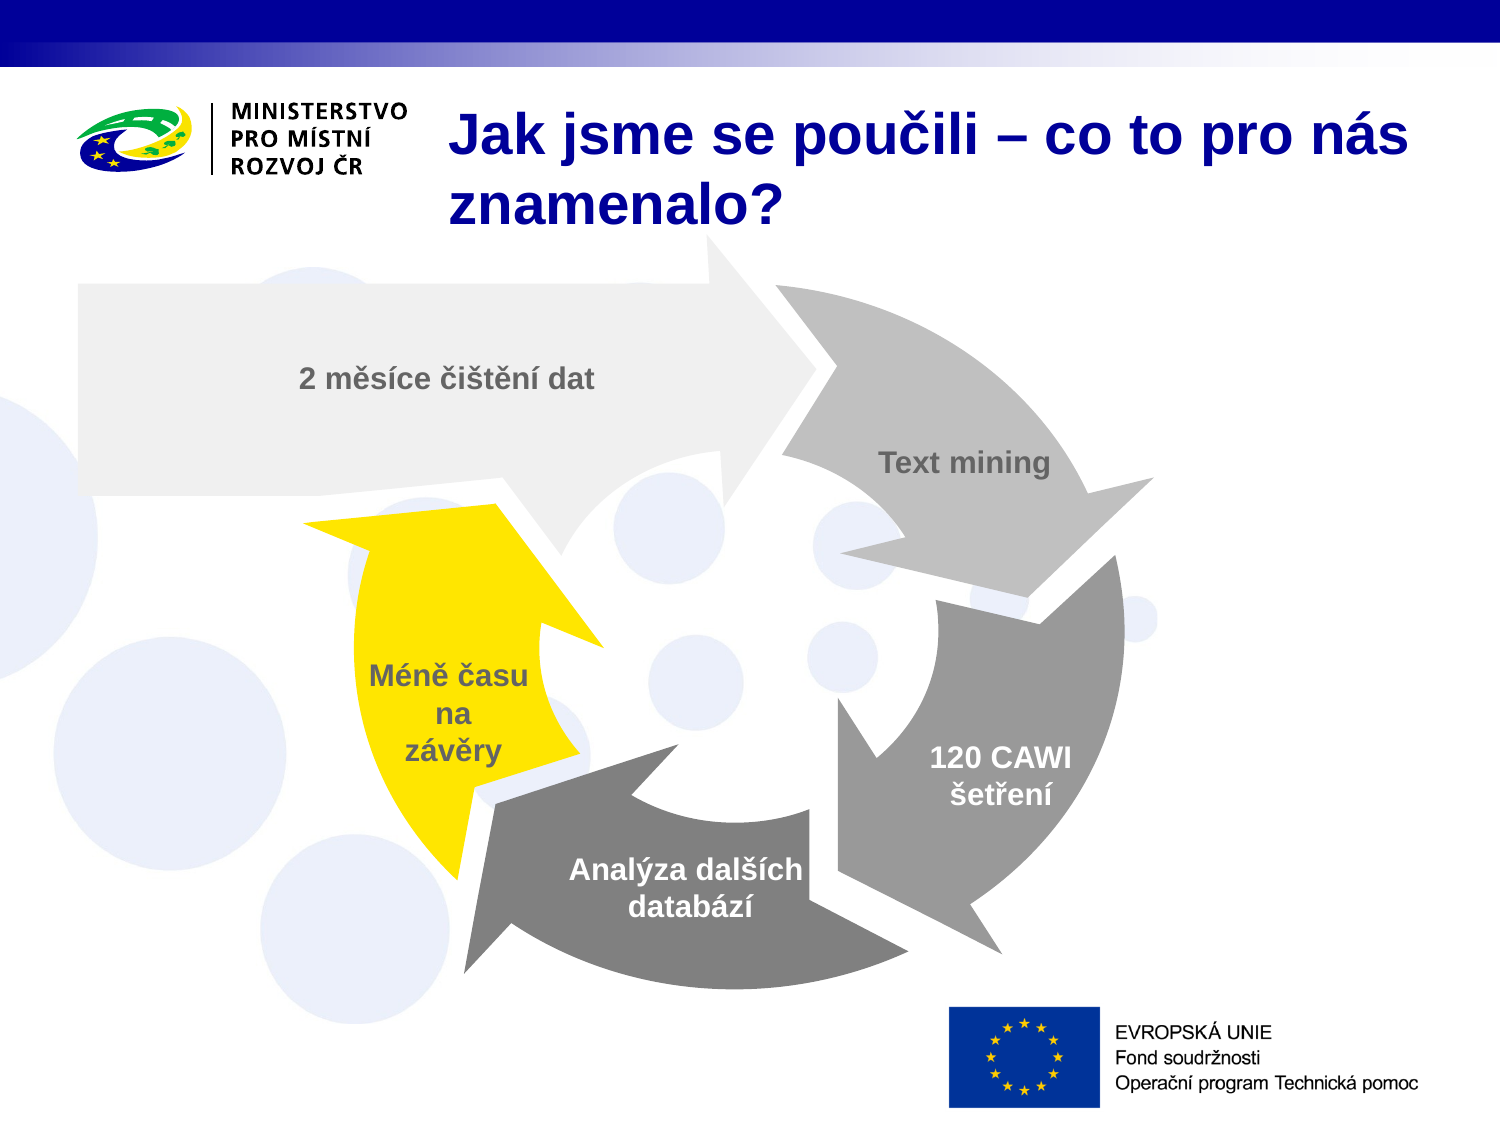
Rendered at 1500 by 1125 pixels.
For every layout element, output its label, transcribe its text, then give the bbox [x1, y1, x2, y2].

title Jak jsme se poučili – co to pro nás znamenalo? [433, 88, 1427, 172]
text_box Text mining [775, 285, 1155, 598]
picture [0, 267, 1452, 1125]
text_box Méně času na závěry [302, 503, 605, 881]
text_box 2 měsíce čištění dat [77, 234, 817, 556]
text_box Analýza dalších databází [463, 744, 909, 990]
text_box 120 CAWI šetření [837, 554, 1125, 955]
